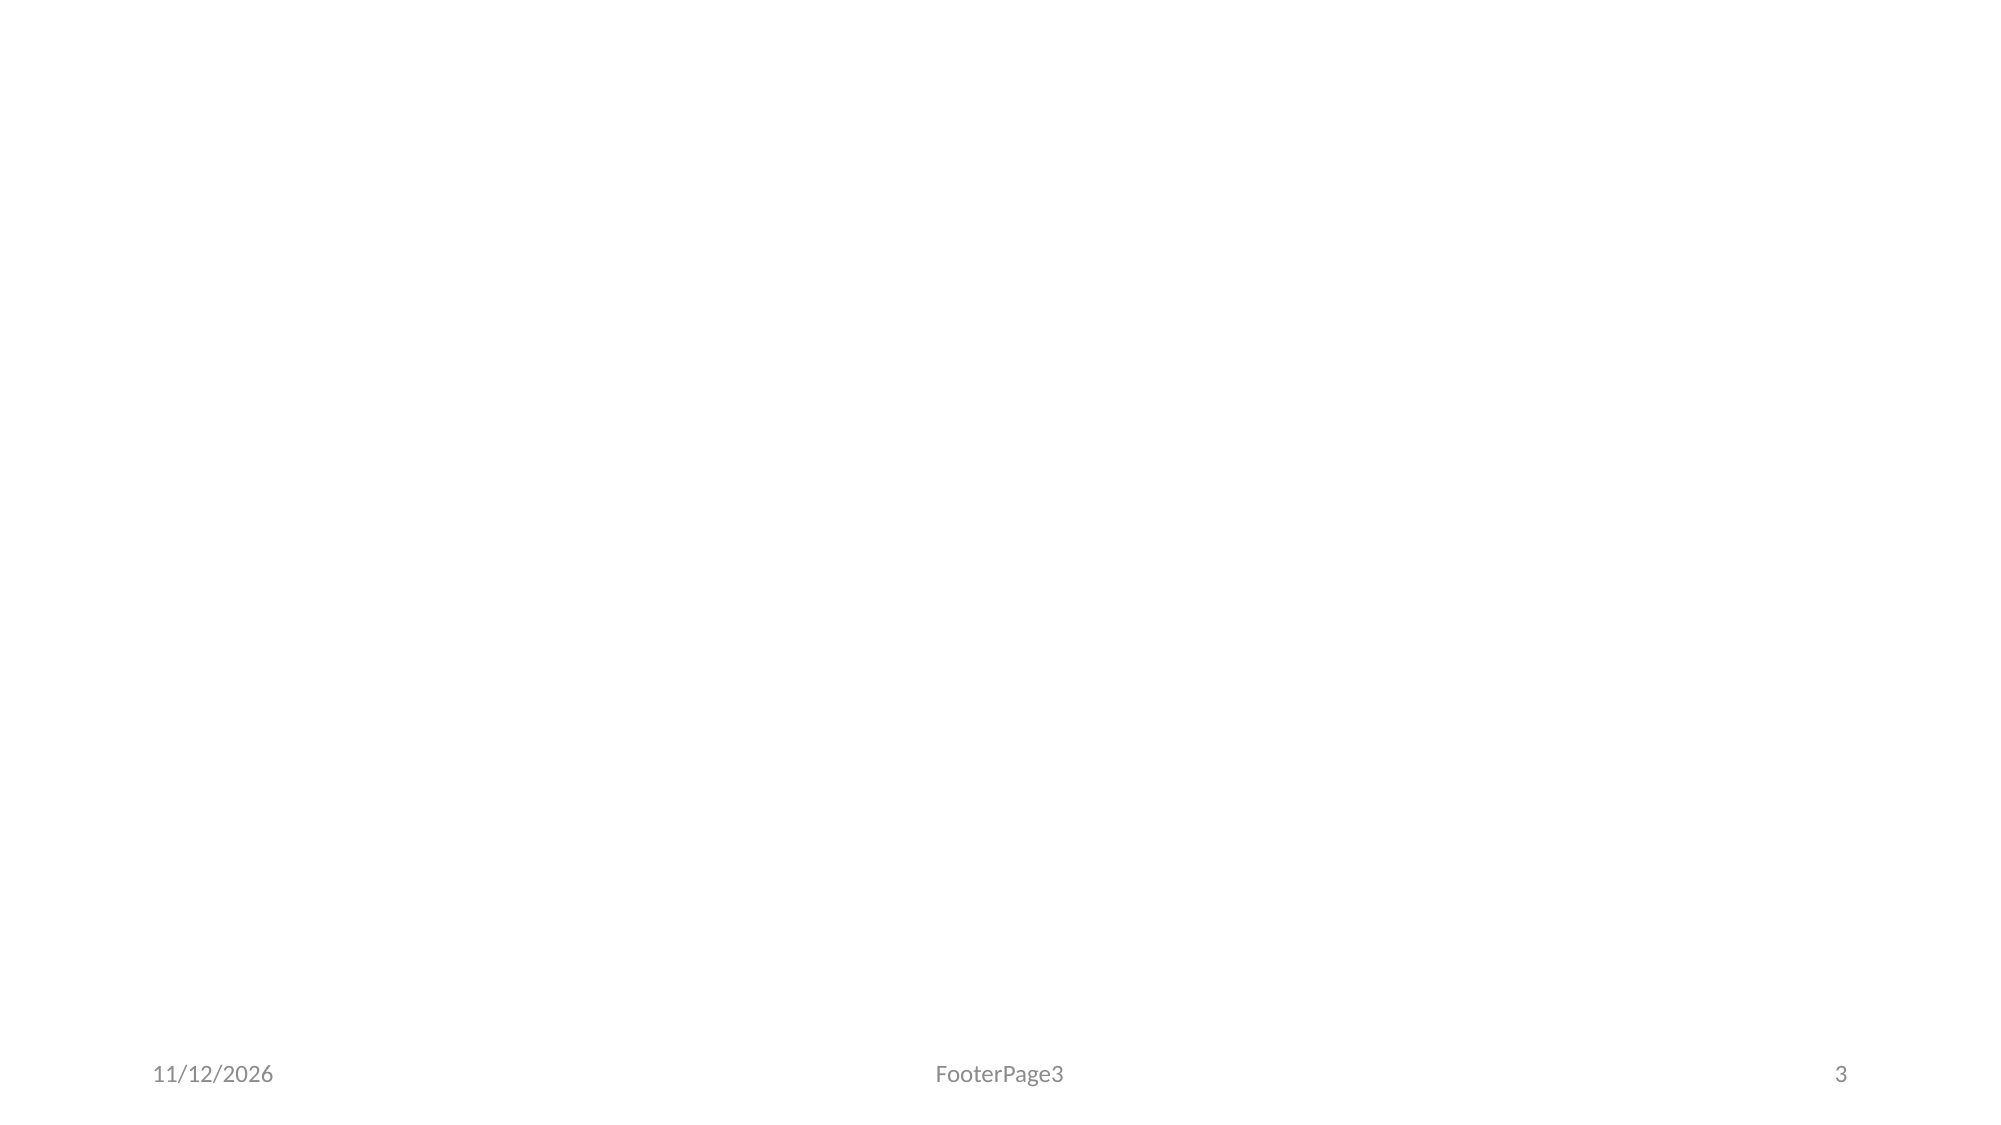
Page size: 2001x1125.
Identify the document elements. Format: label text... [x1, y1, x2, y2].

slide_number 3 [1412, 1042, 1863, 1103]
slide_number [137, 1042, 588, 1103]
footer FooterPage3 [662, 1042, 1338, 1103]
